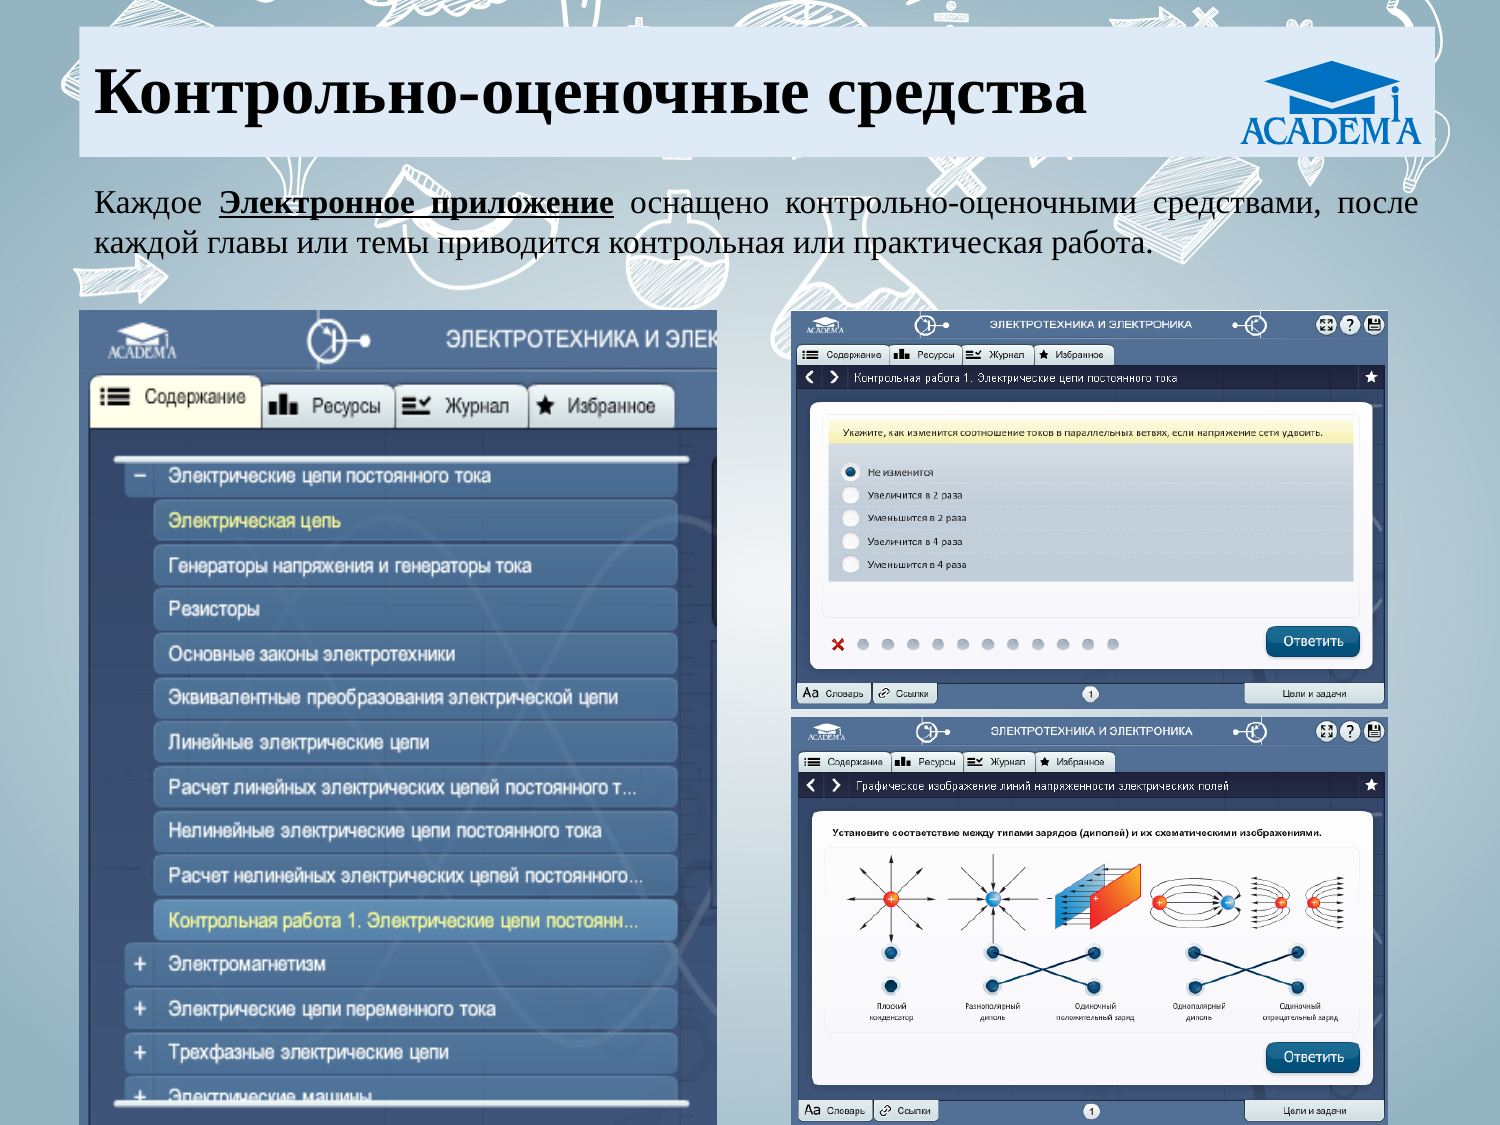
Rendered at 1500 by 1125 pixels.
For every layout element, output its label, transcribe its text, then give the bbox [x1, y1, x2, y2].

text_box Контрольно-оценочные средства [79, 26, 1435, 157]
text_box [1240, 60, 1422, 145]
text_box Каждое Электронное приложение оснащено контрольно-оценочными средствами, после каждой главы или темы приводится контрольная или практическая работа. [79, 173, 1435, 268]
picture [0, 0, 1500, 1125]
